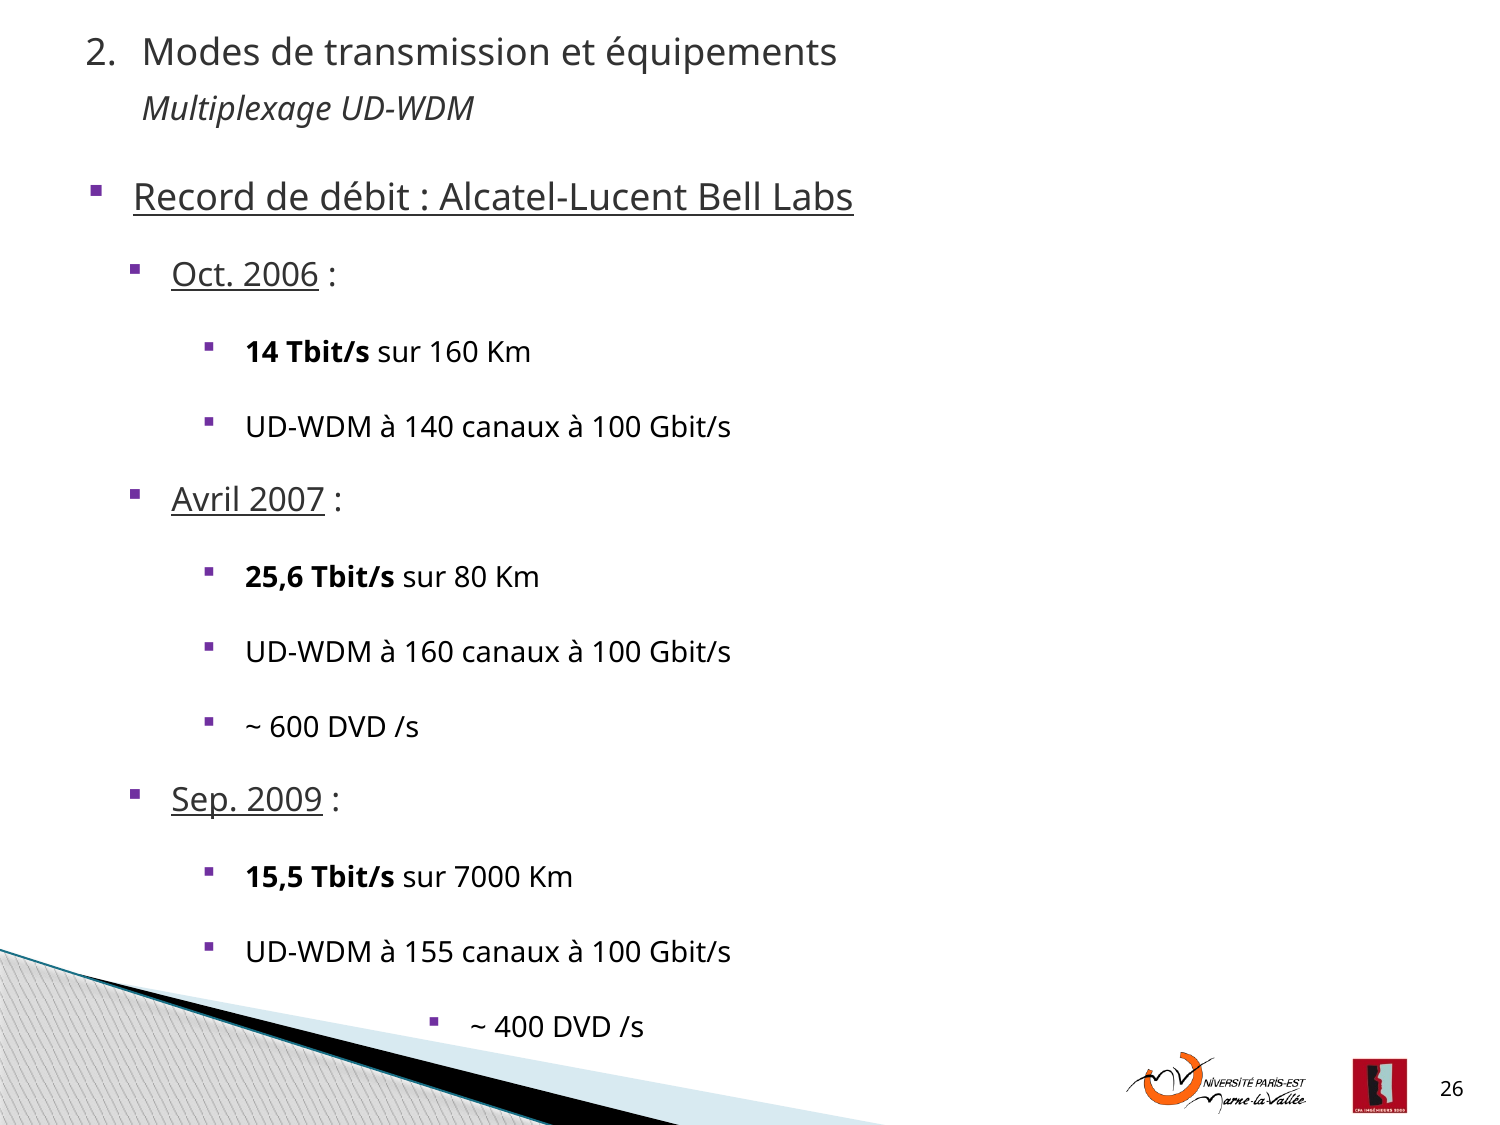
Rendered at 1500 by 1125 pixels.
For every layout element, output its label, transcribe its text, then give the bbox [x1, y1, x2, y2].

picture [1126, 1052, 1306, 1114]
picture [1351, 1057, 1408, 1114]
text_box Record de débit : Alcatel-Lucent Bell Labs Oct. 2006 : 14 Tbit/s sur 160 Km UD-WDM à 140 canaux à 100 Gbit/s Avril 2007 : 25,6 Tbit/s sur 80 Km UD-WDM à 160 canaux à 100 Gbit/s ~ 600 DVD /s Sep. 2009 : 15,5 Tbit/s sur 7000 Km UD-WDM à 155 canaux à 100 Gbit/s ~ 400 DVD /s [72, 160, 1442, 1039]
slide_number 26 [1418, 1051, 1479, 1112]
text_box Modes de transmission et équipements Multiplexage UD-WDM [70, 11, 1425, 137]
